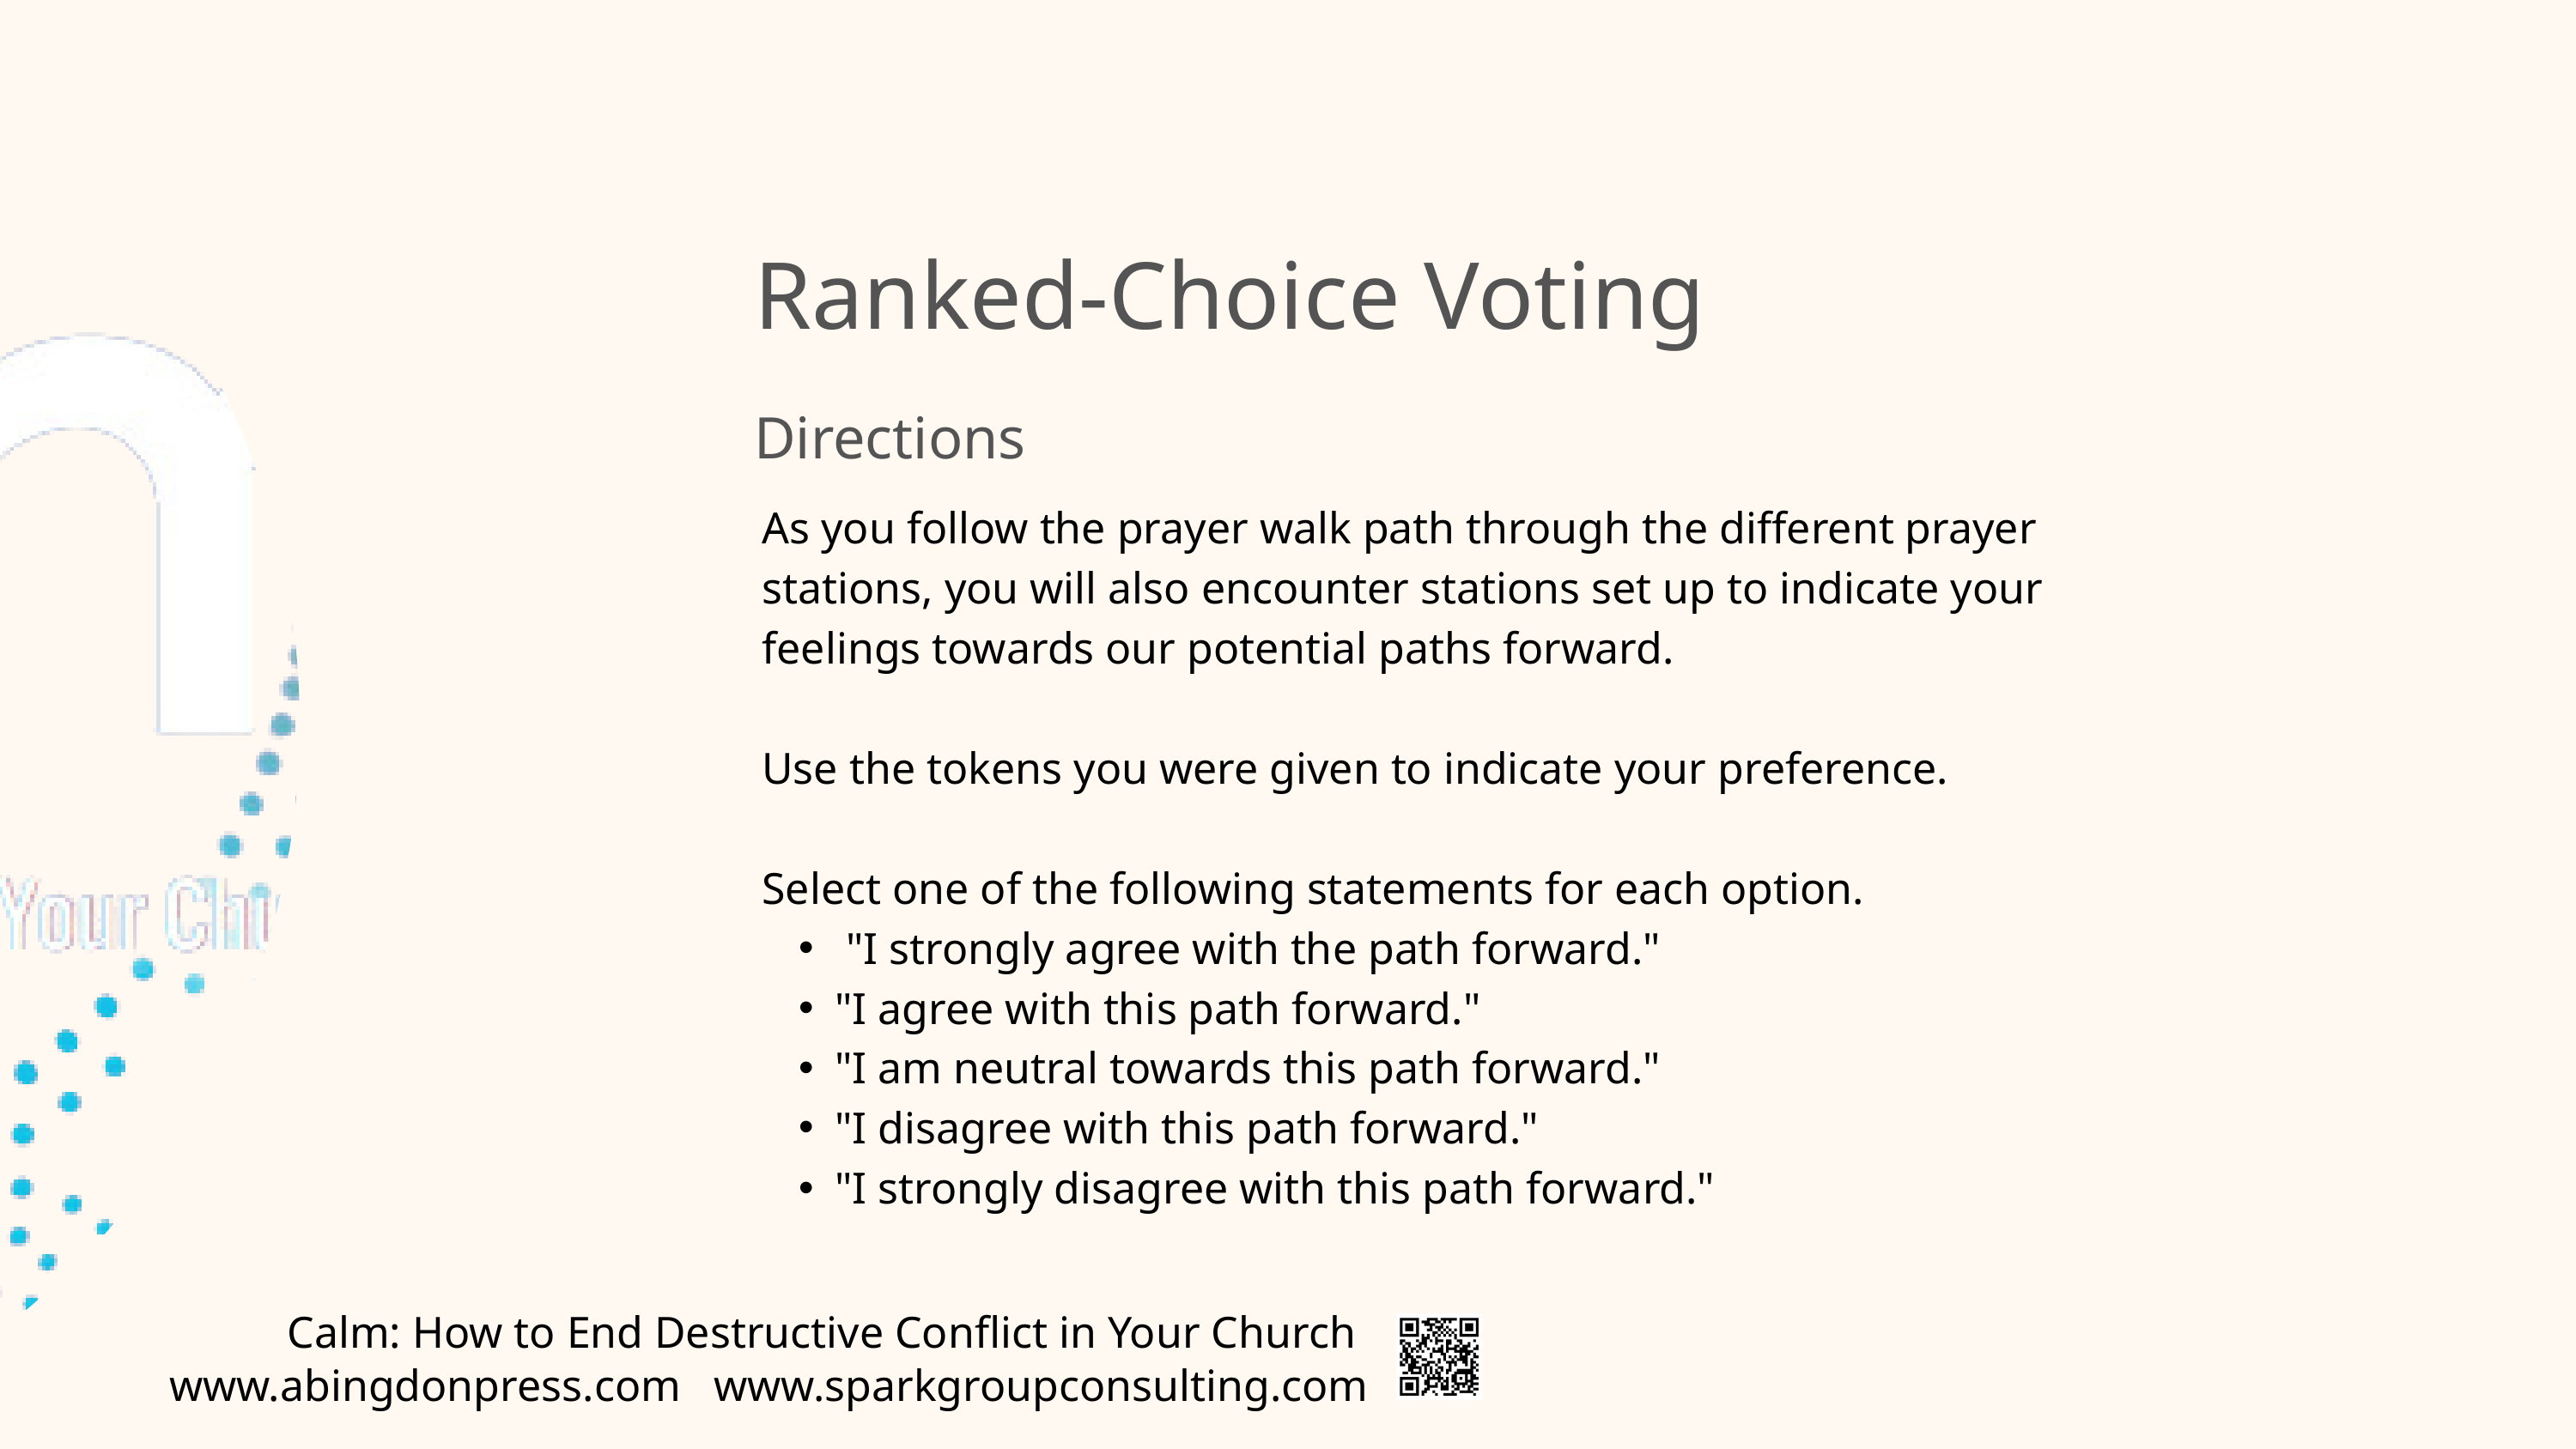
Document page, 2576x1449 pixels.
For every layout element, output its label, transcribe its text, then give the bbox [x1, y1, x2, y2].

text_box Directions [754, 390, 1763, 471]
text_box As you follow the prayer walk path through the different prayer stations, you will also encounter stations set up to indicate your feelings towards our potential paths forward. Use the tokens you were given to indicate your preference. Select one of the following statements for each option. "I strongly agree with the path forward." "I agree with this path forward." "I am neutral towards this path forward." "I disagree with this path forward." "I strongly disagree with this path forward." [762, 492, 2203, 1213]
text_box Calm: How to End Destructive Conflict in Your Church [305, 1296, 1475, 1357]
text_box Ranked-Choice Voting [754, 217, 1763, 348]
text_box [0, 0, 301, 1449]
text_box [1418, 1313, 1483, 1400]
text_box www.abingdonpress.com [305, 1357, 714, 1410]
text_box www.sparkgroupconsulting.com [714, 1357, 1418, 1410]
